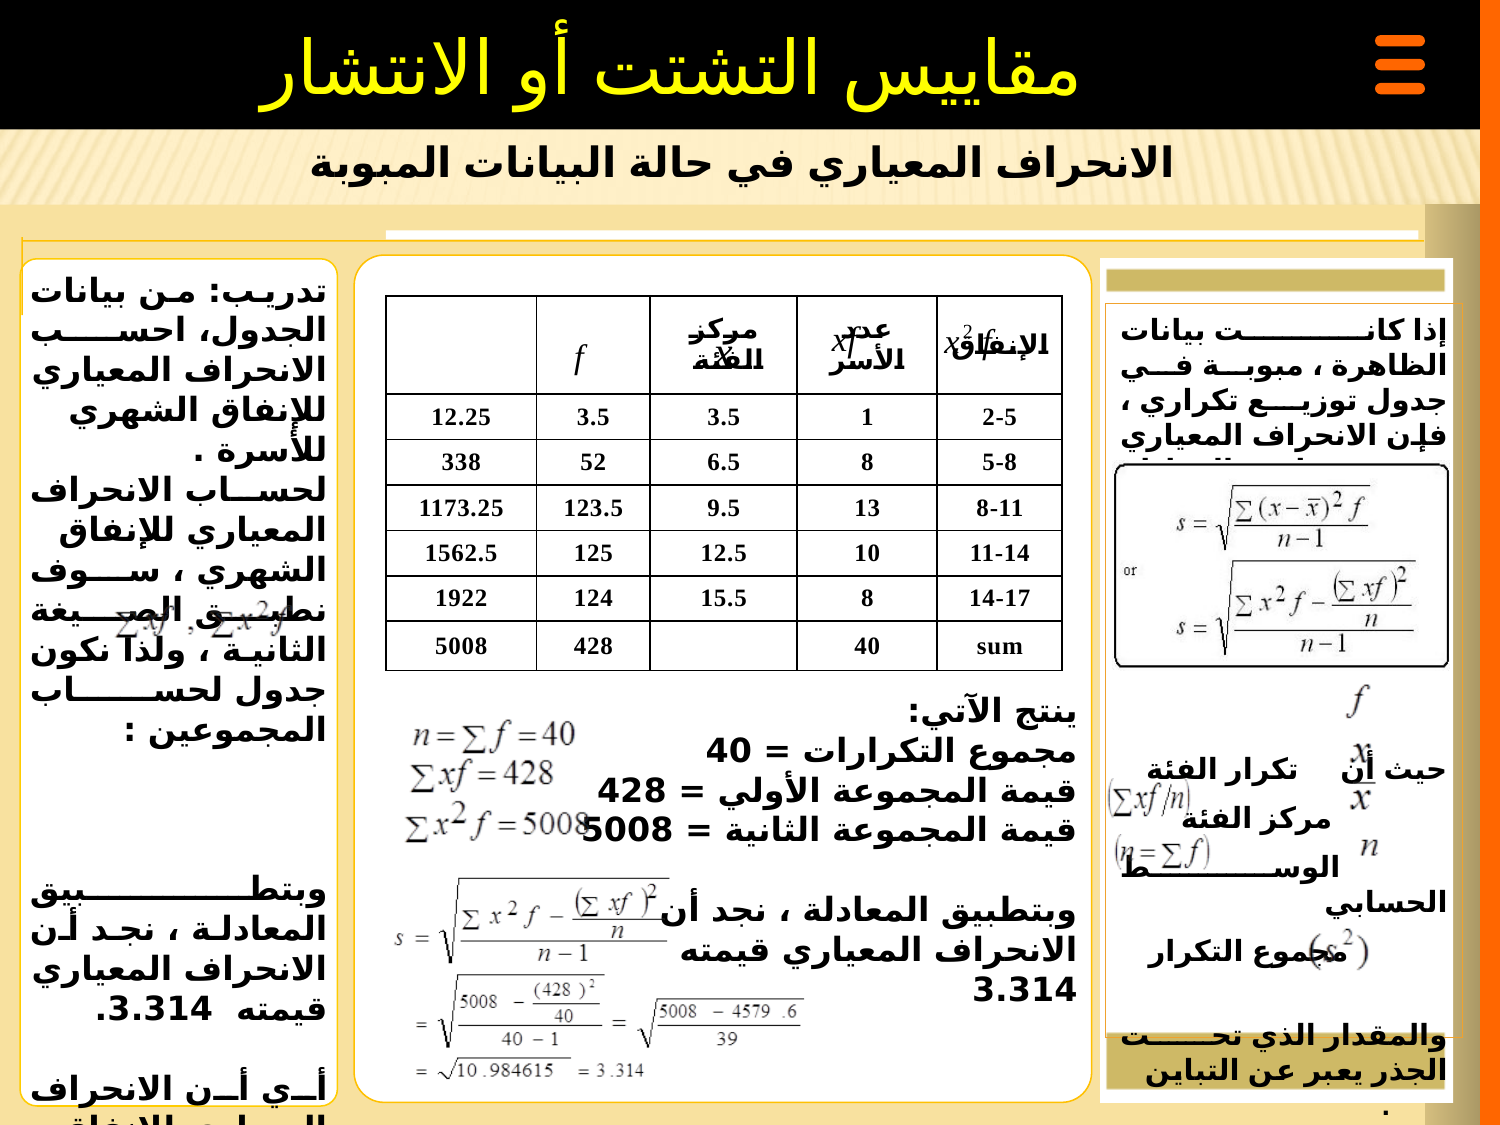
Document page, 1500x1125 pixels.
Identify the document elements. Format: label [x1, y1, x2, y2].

picture [1112, 460, 1451, 671]
text_box [1099, 258, 1463, 1103]
picture [1341, 680, 1377, 728]
picture [391, 873, 810, 1084]
picture [1303, 921, 1381, 980]
text_box [704, 337, 742, 379]
picture [1343, 776, 1384, 821]
text_box [937, 316, 1007, 369]
text_box [824, 319, 873, 367]
picture [1354, 832, 1401, 865]
text_box [0, 0, 1500, 1125]
text_box [562, 337, 598, 384]
picture [1112, 834, 1213, 874]
picture [112, 593, 301, 646]
picture [402, 715, 594, 849]
picture [1344, 735, 1384, 775]
picture [1104, 778, 1194, 823]
